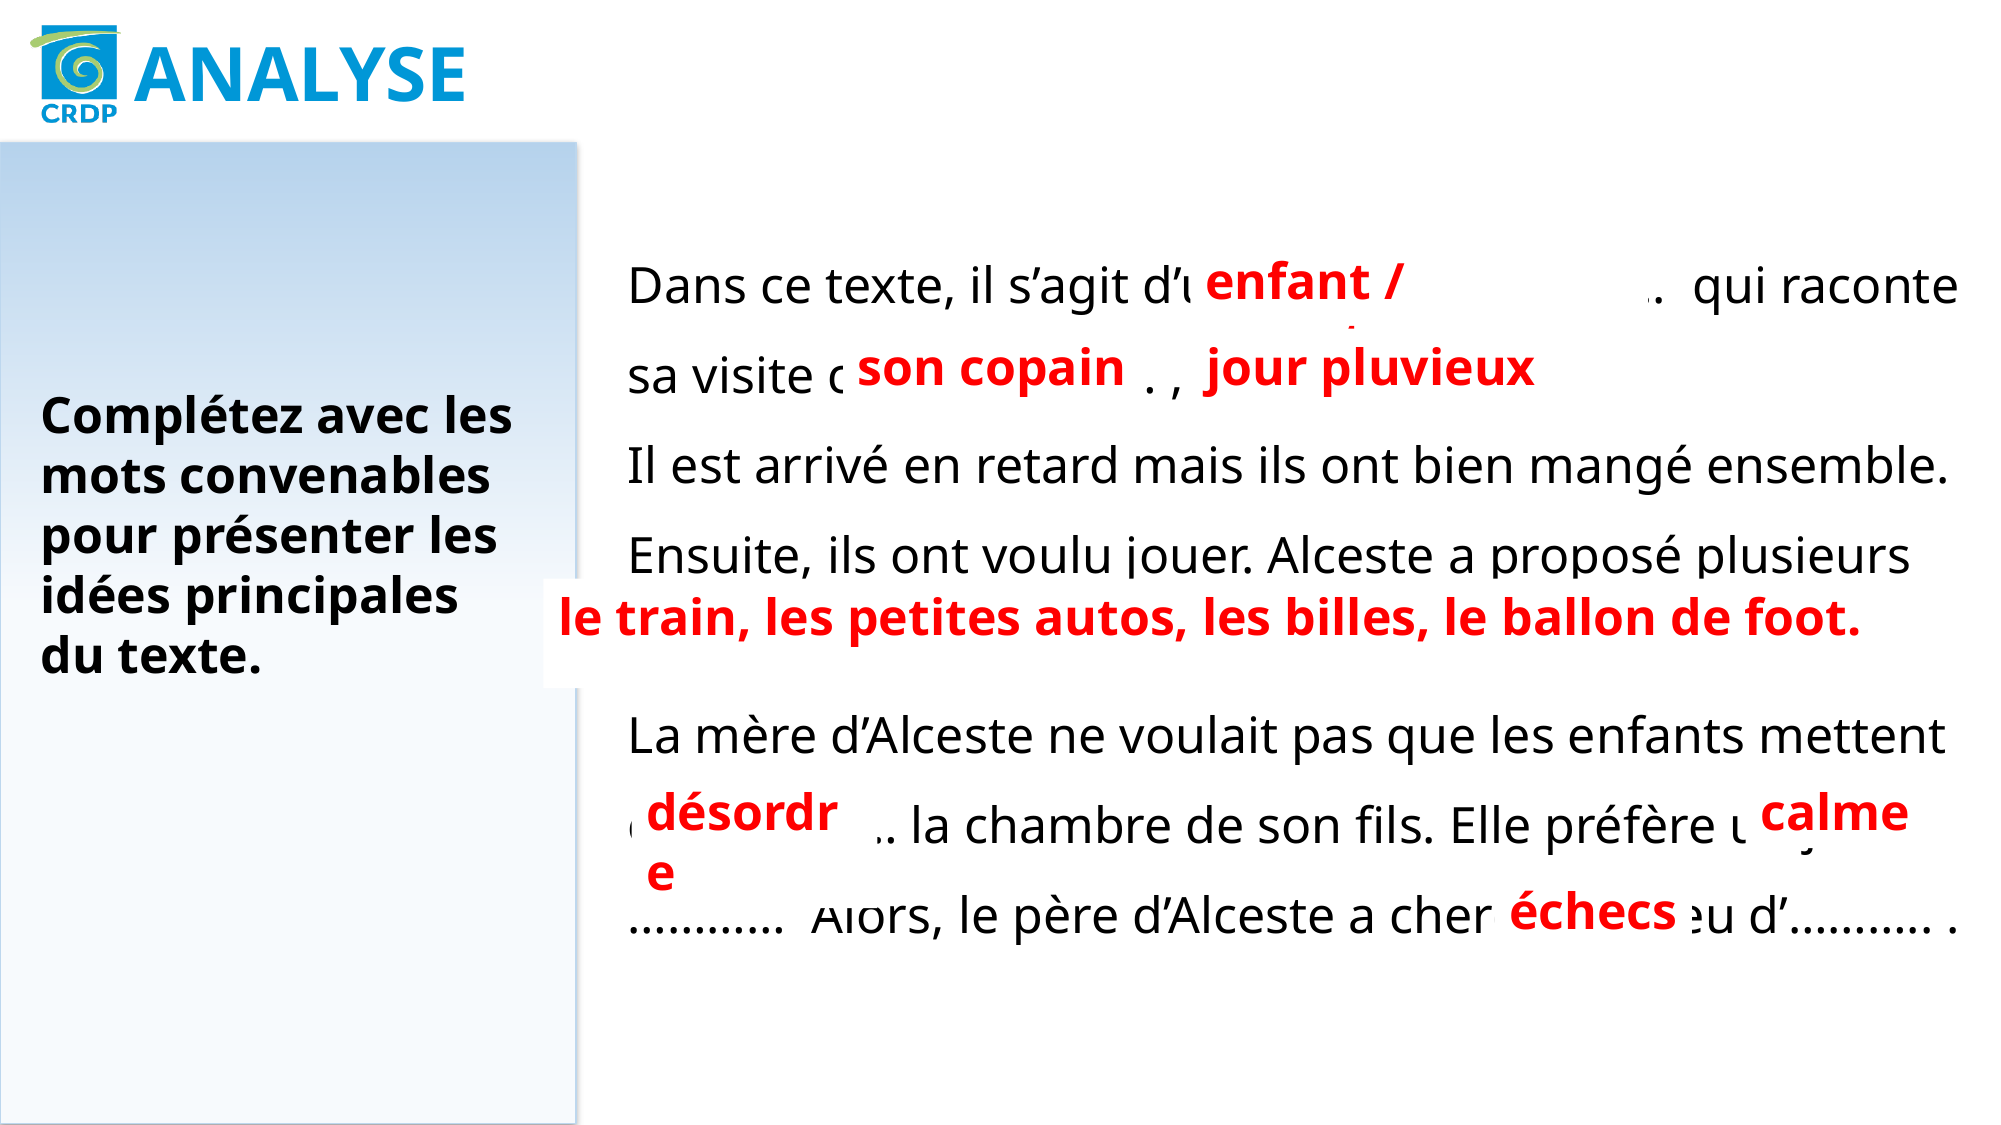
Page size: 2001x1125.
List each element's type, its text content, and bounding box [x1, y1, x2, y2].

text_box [0, 126, 577, 1124]
text_box Dans ce texte, il s’agit d’un ………….........………. qui raconte sa visite chez …… ……… , un …………… ….. Il est arrivé en retard mais ils ont bien mangé ensemble. Ensuite, ils ont voulu jouer. Alceste a proposé plusieurs jeux : ……… , ……………, ……………., ………….. . La mère d’Alceste ne voulait pas que les enfants mettent en …………… la chambre de son fils. Elle préfère un jeu ………… Alors, le père d’Alceste a cherché un jeu d’……….. . [612, 216, 1977, 952]
text_box ANALYSE [119, 28, 1746, 127]
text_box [612, 241, 1945, 949]
picture [86, 108, 94, 118]
picture [30, 25, 121, 123]
